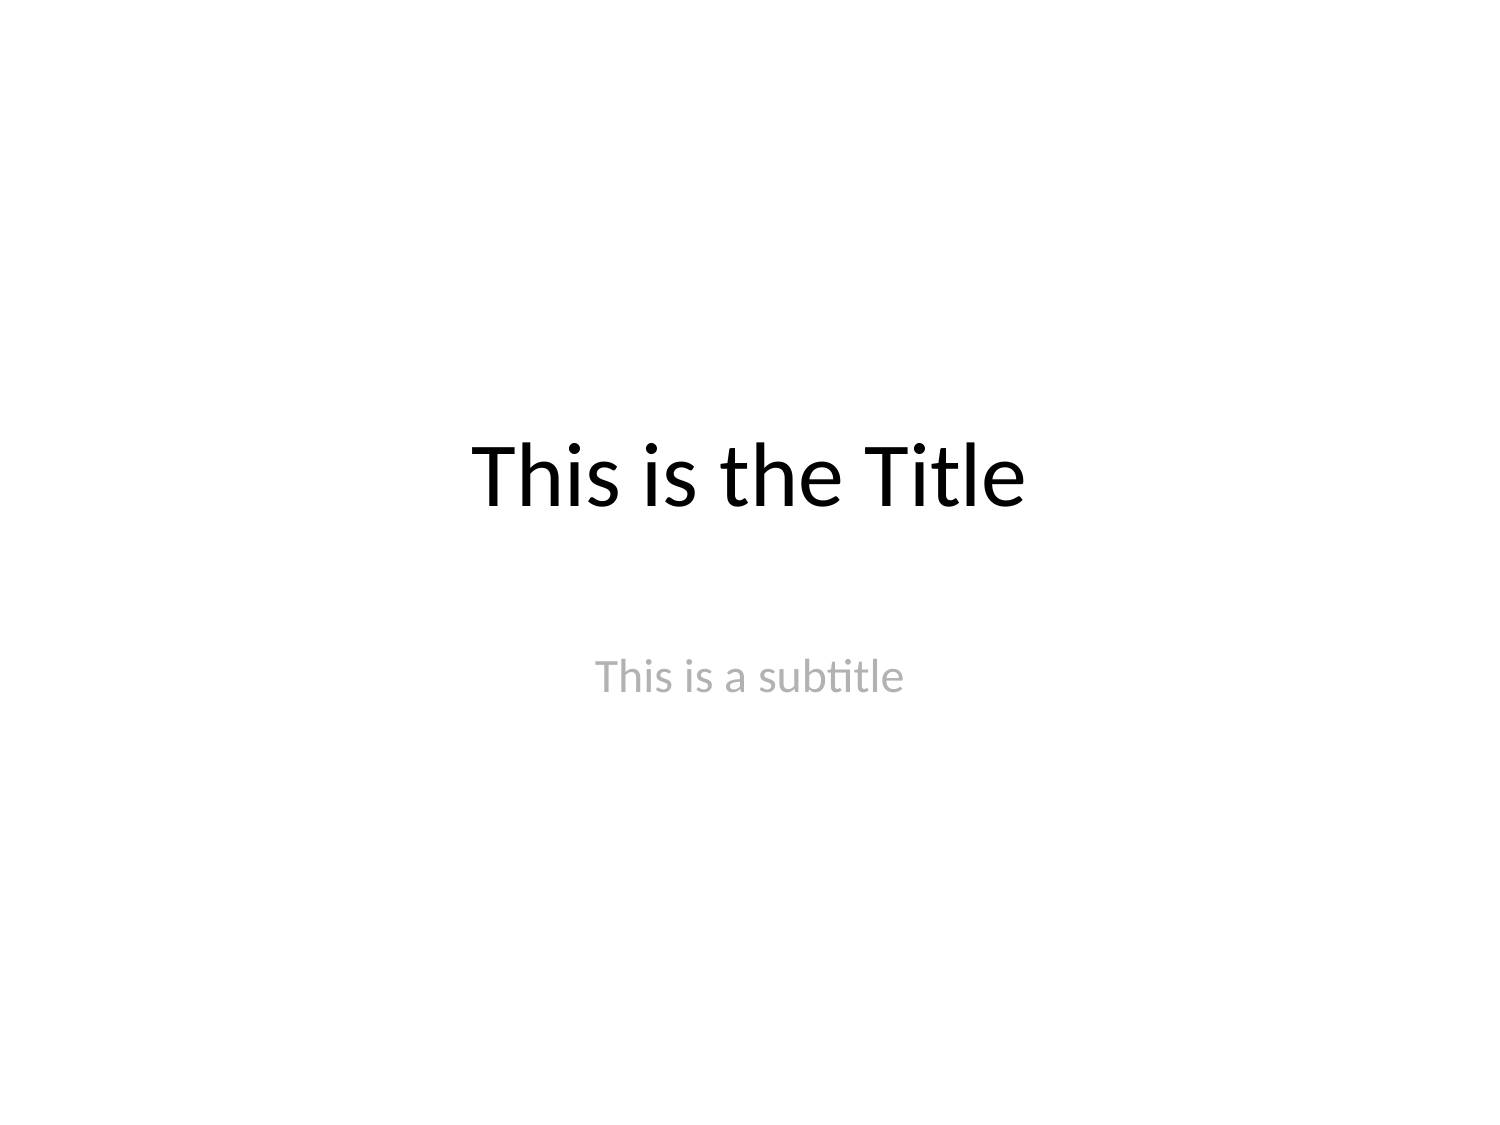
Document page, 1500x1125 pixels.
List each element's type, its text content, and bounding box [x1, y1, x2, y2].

title This is the Title [112, 349, 1388, 591]
subtitle This is a subtitle [225, 637, 1275, 925]
